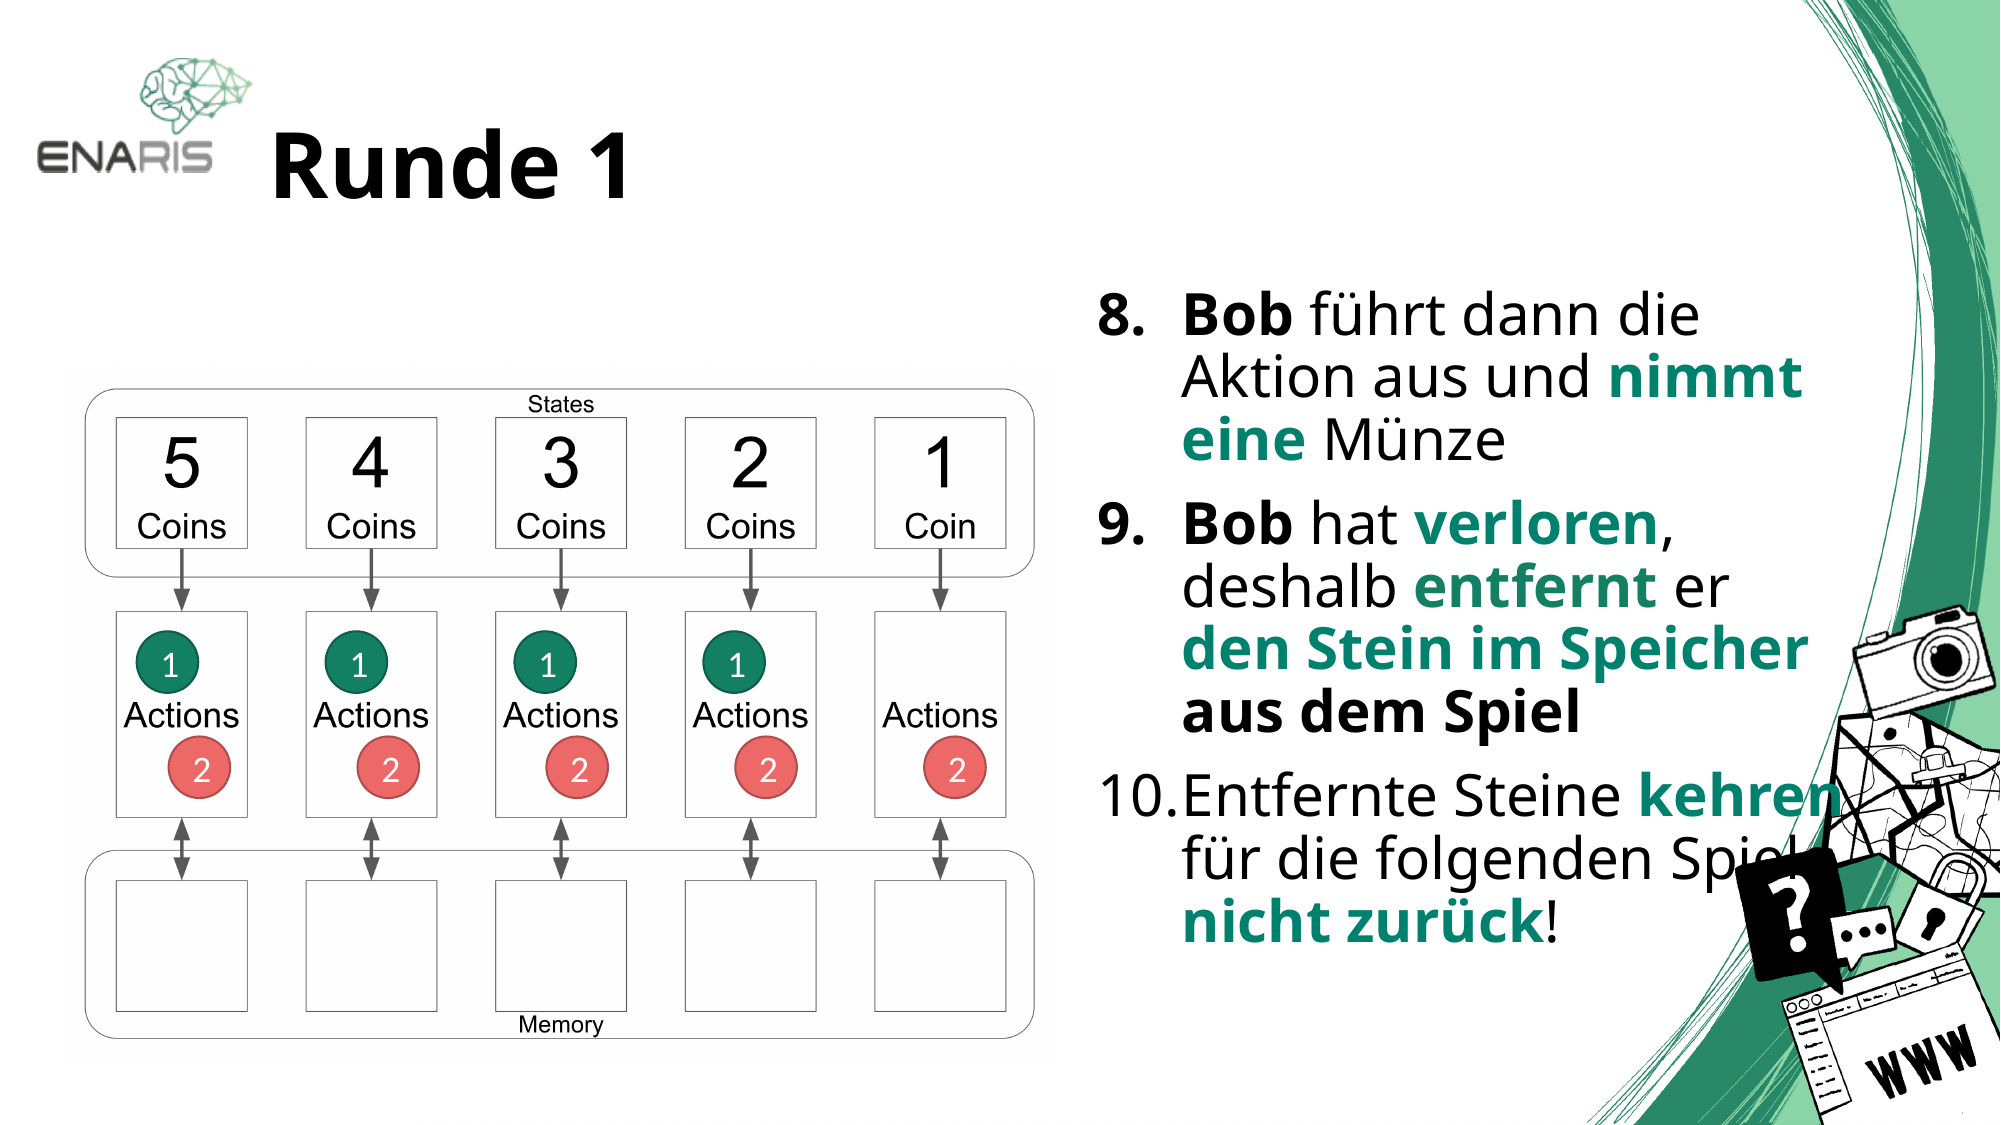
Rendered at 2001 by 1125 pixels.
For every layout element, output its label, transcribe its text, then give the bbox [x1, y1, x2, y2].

title Runde 1 [253, 59, 1863, 278]
text_box Bob führt dann die Aktion aus und nimmt eine Münze Bob hat verloren, deshalb entfernt er den Stein im Speicher aus dem Spiel Entfernte Steine kehren für die folgenden Spiele nicht zurück! [1082, 277, 1869, 1046]
picture [408, 0, 2000, 1125]
picture [37, 58, 254, 173]
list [63, 361, 1059, 1066]
